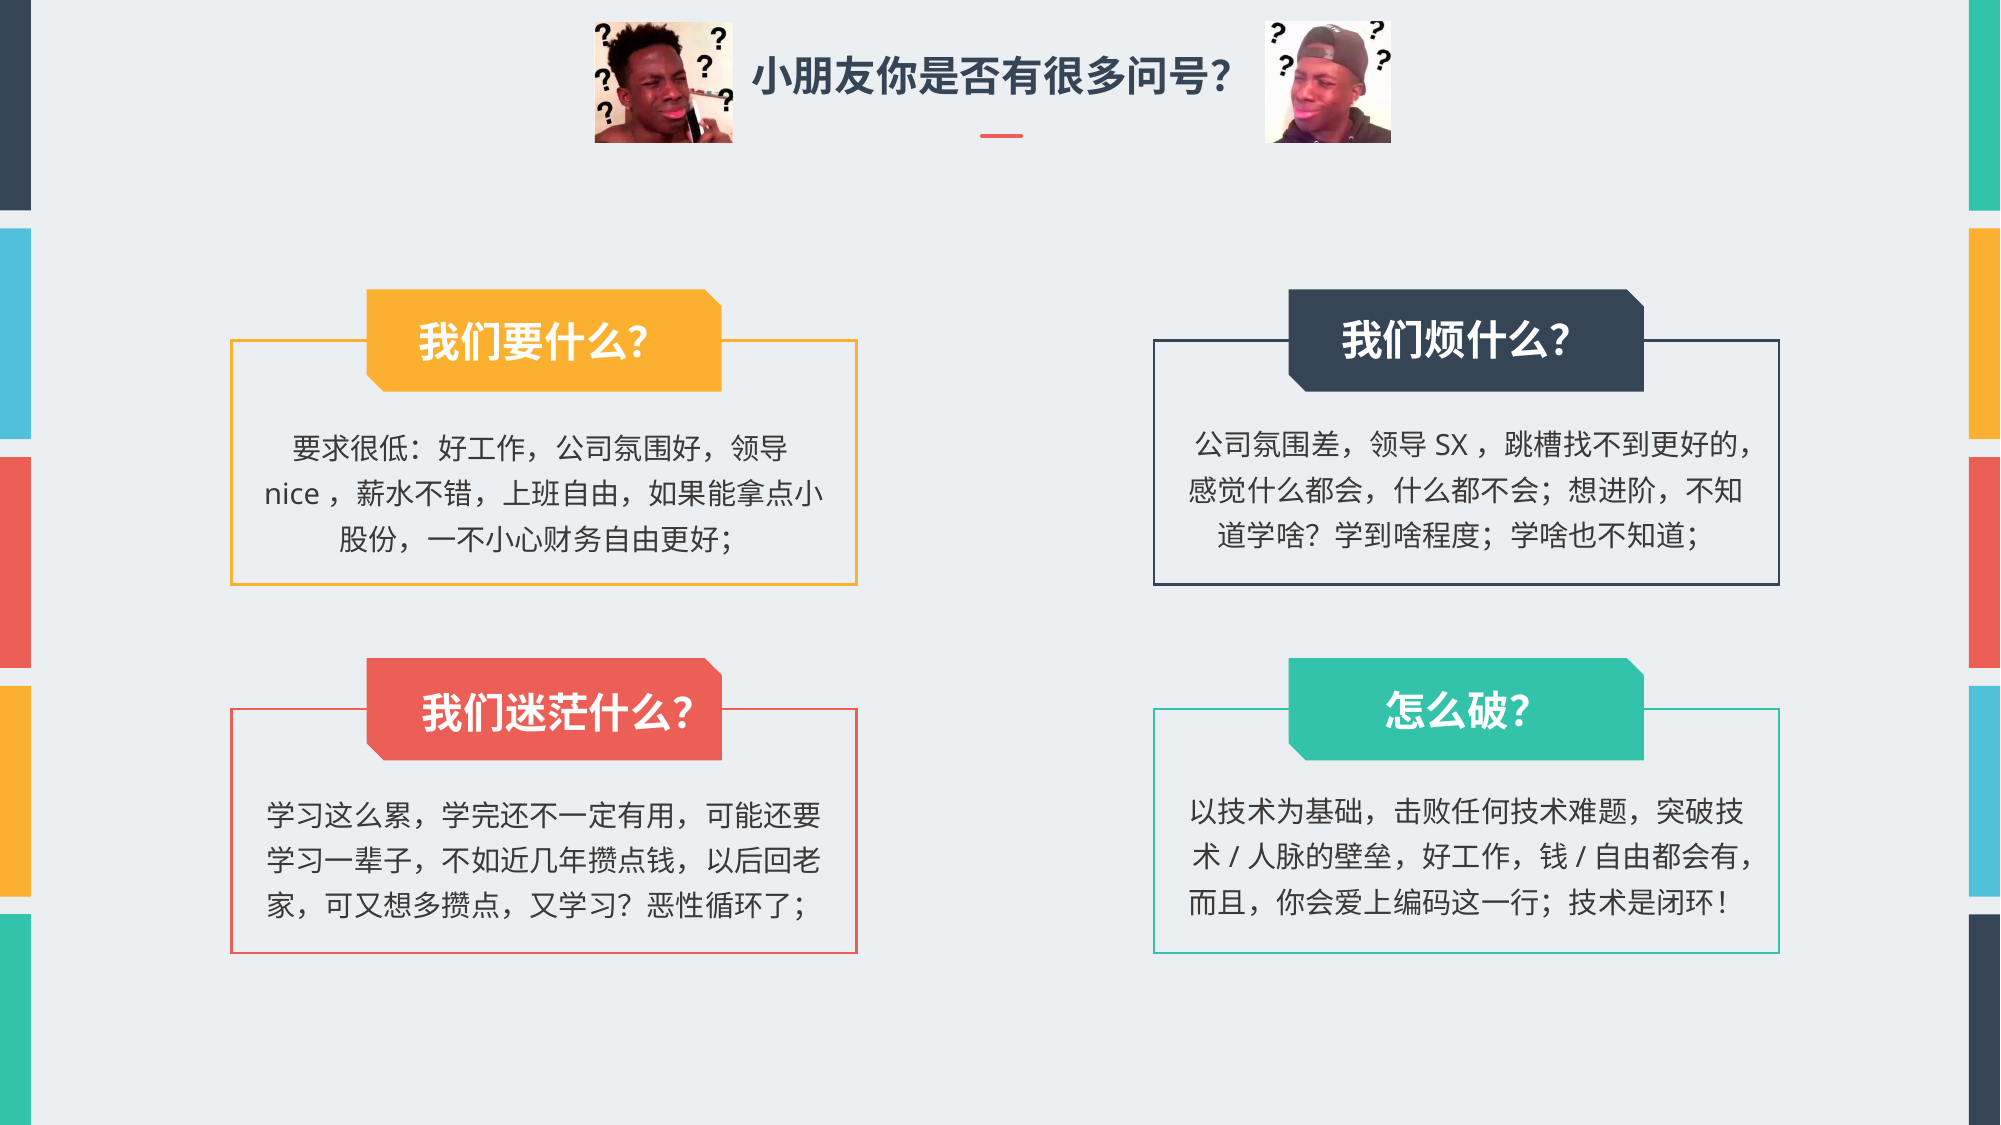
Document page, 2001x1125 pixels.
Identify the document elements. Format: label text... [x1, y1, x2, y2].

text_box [231, 289, 857, 585]
text_box [0, 914, 31, 1125]
text_box [1968, 457, 2000, 668]
text_box [1968, 228, 2000, 440]
text_box [0, 228, 31, 440]
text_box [1153, 658, 1779, 954]
picture [594, 22, 733, 143]
text_box [0, 457, 31, 668]
picture [1265, 21, 1391, 143]
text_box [1153, 289, 1779, 585]
text_box [1968, 914, 2000, 1125]
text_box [231, 658, 857, 954]
text_box [0, 0, 31, 211]
text_box [1968, 685, 2000, 897]
text_box [0, 685, 31, 897]
text_box [1968, 0, 2000, 211]
text_box 小朋友你是否有很多问号？ [736, 42, 1265, 108]
